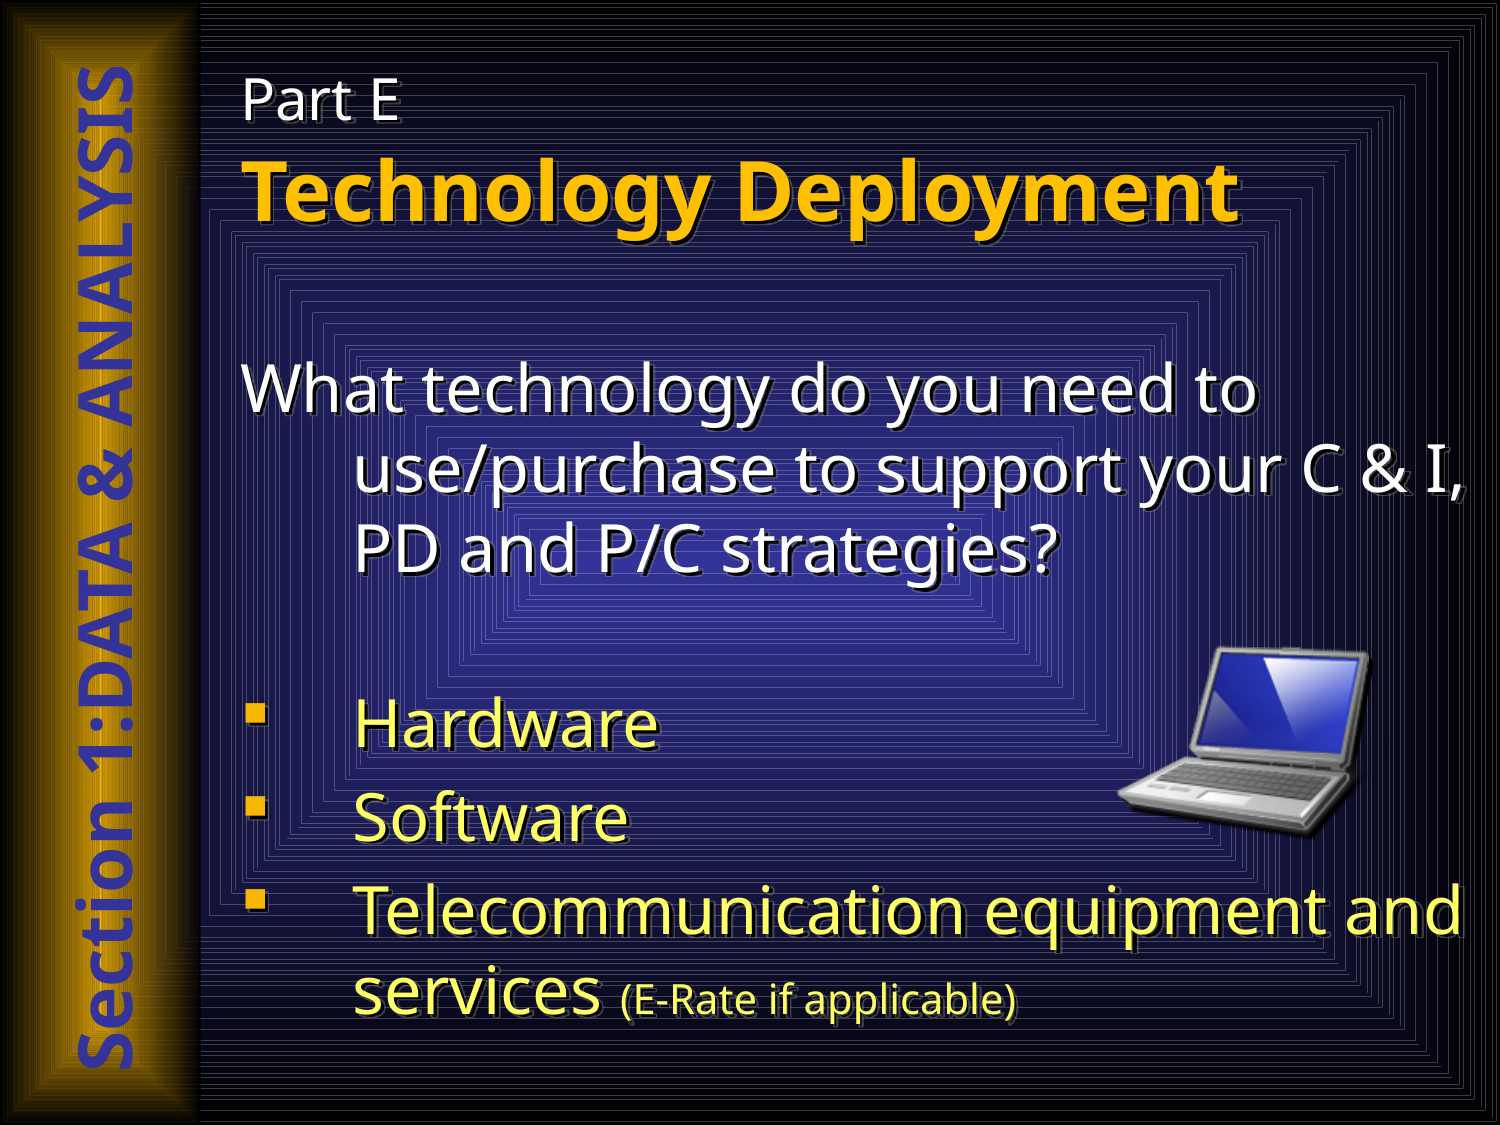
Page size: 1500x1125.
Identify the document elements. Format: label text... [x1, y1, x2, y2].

list Part E Technology Deployment What technology do you need to use/purchase to support your C & I, PD and P/C strategies? Hardware Software Telecommunication equipment and services (E-Rate if applicable) [224, 62, 1500, 1056]
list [1115, 602, 1392, 880]
text_box Section 1:DATA & ANALYSIS [49, 0, 155, 1088]
